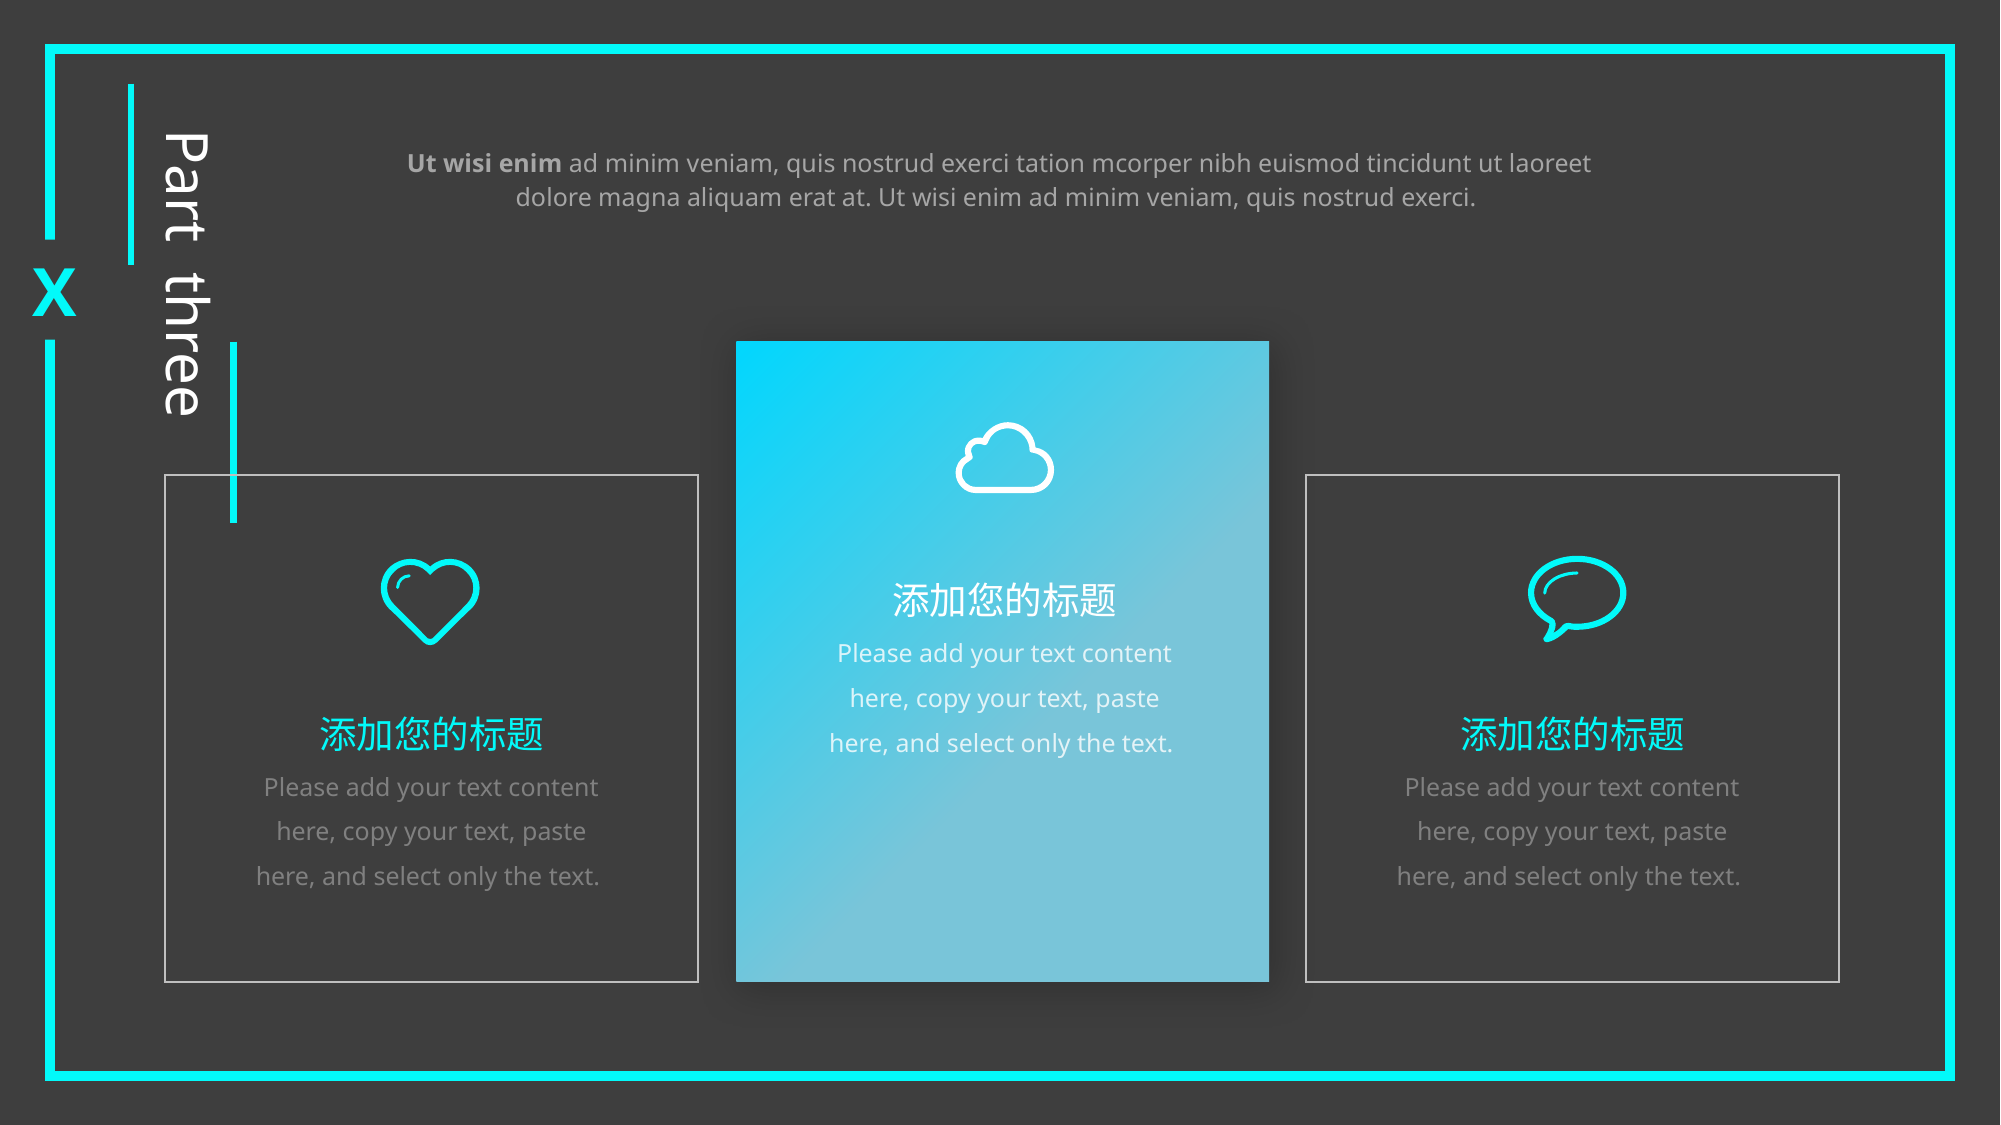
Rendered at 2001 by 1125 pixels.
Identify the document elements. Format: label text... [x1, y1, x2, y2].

text_box [735, 341, 1270, 983]
text_box 添加您的标题 Please add your text content here, copy your text, paste here, and select only the text. [1375, 681, 1770, 898]
text_box [165, 475, 698, 982]
text_box [955, 422, 1055, 494]
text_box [377, 555, 483, 647]
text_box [1527, 555, 1627, 643]
text_box [49, 48, 1951, 1077]
text_box X [17, 239, 84, 341]
text_box 添加您的标题 Please add your text content here, copy your text, paste here, and select only the text. [234, 681, 629, 898]
text_box 添加您的标题 Please add your text content here, copy your text, paste here, and select only the text. [807, 547, 1202, 765]
text_box [1305, 475, 1839, 982]
text_box Part three [131, 114, 233, 523]
text_box Ut wisi enim ad minim veniam, quis nostrud exerci tation mcorper nibh euismod tincidunt ut laoreet dolore magna aliquam erat at. Ut wisi enim ad minim veniam, quis nostrud exerci. [361, 135, 1639, 219]
